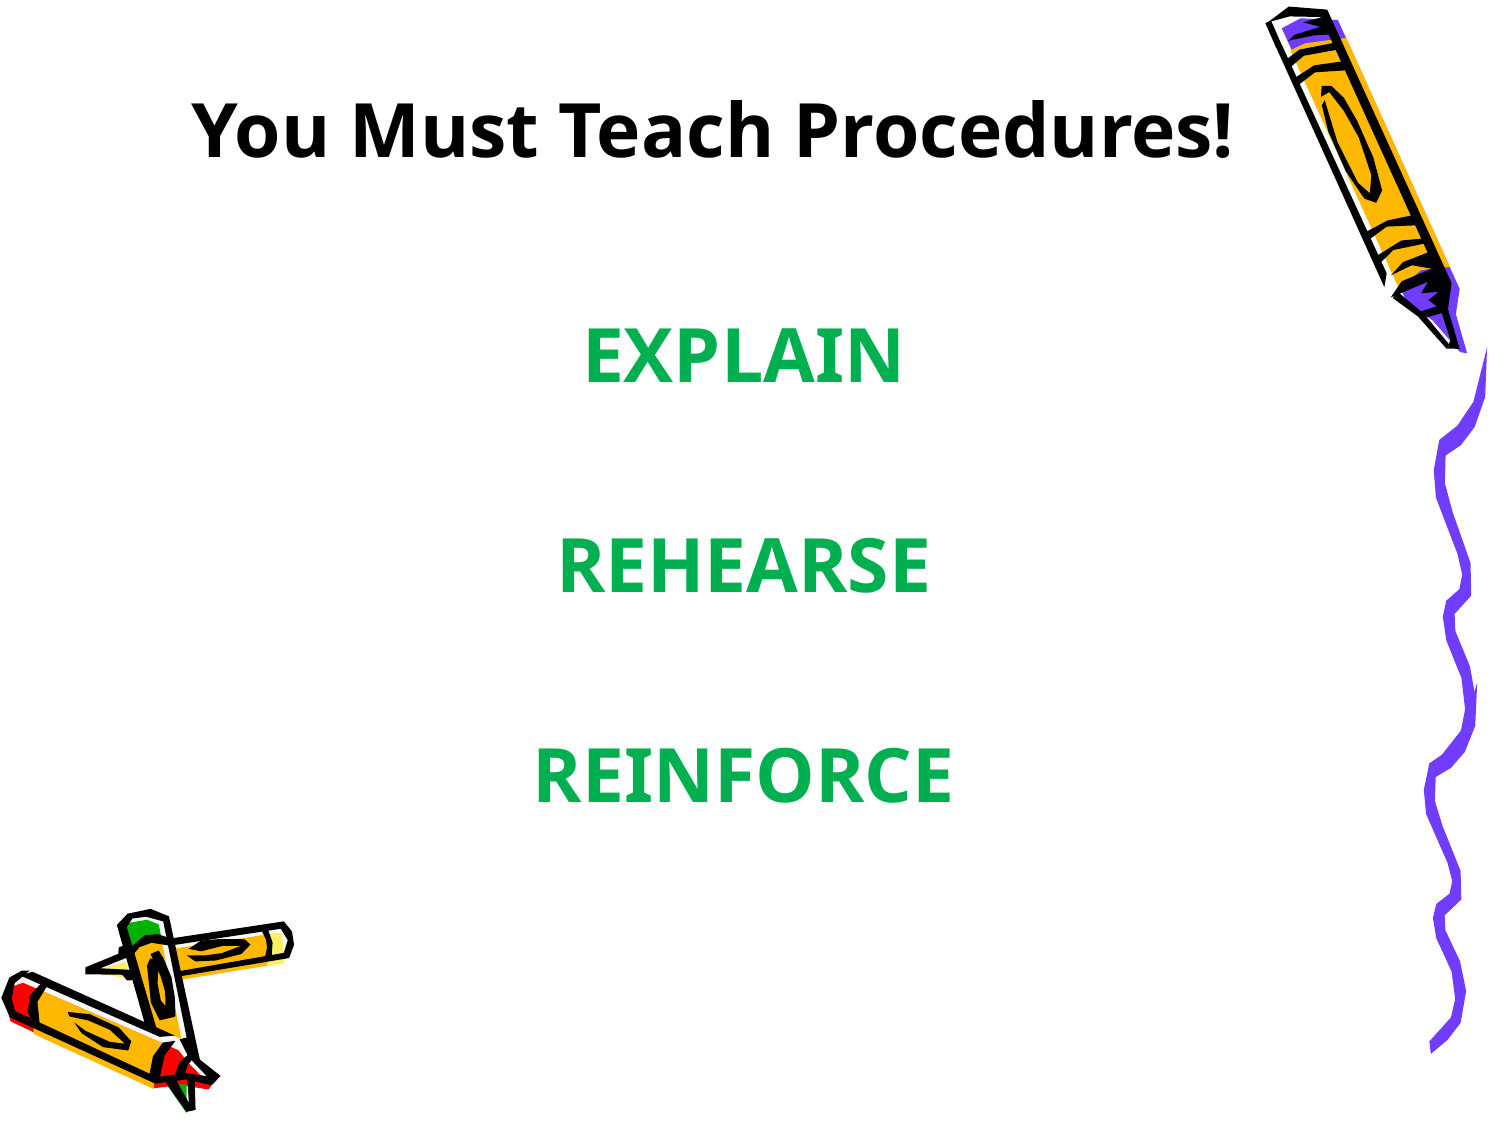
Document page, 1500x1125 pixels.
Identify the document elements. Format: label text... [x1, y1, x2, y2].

title You Must Teach Procedures! [149, 74, 1278, 238]
list EXPLAIN REHEARSE REINFORCE [112, 299, 1376, 901]
